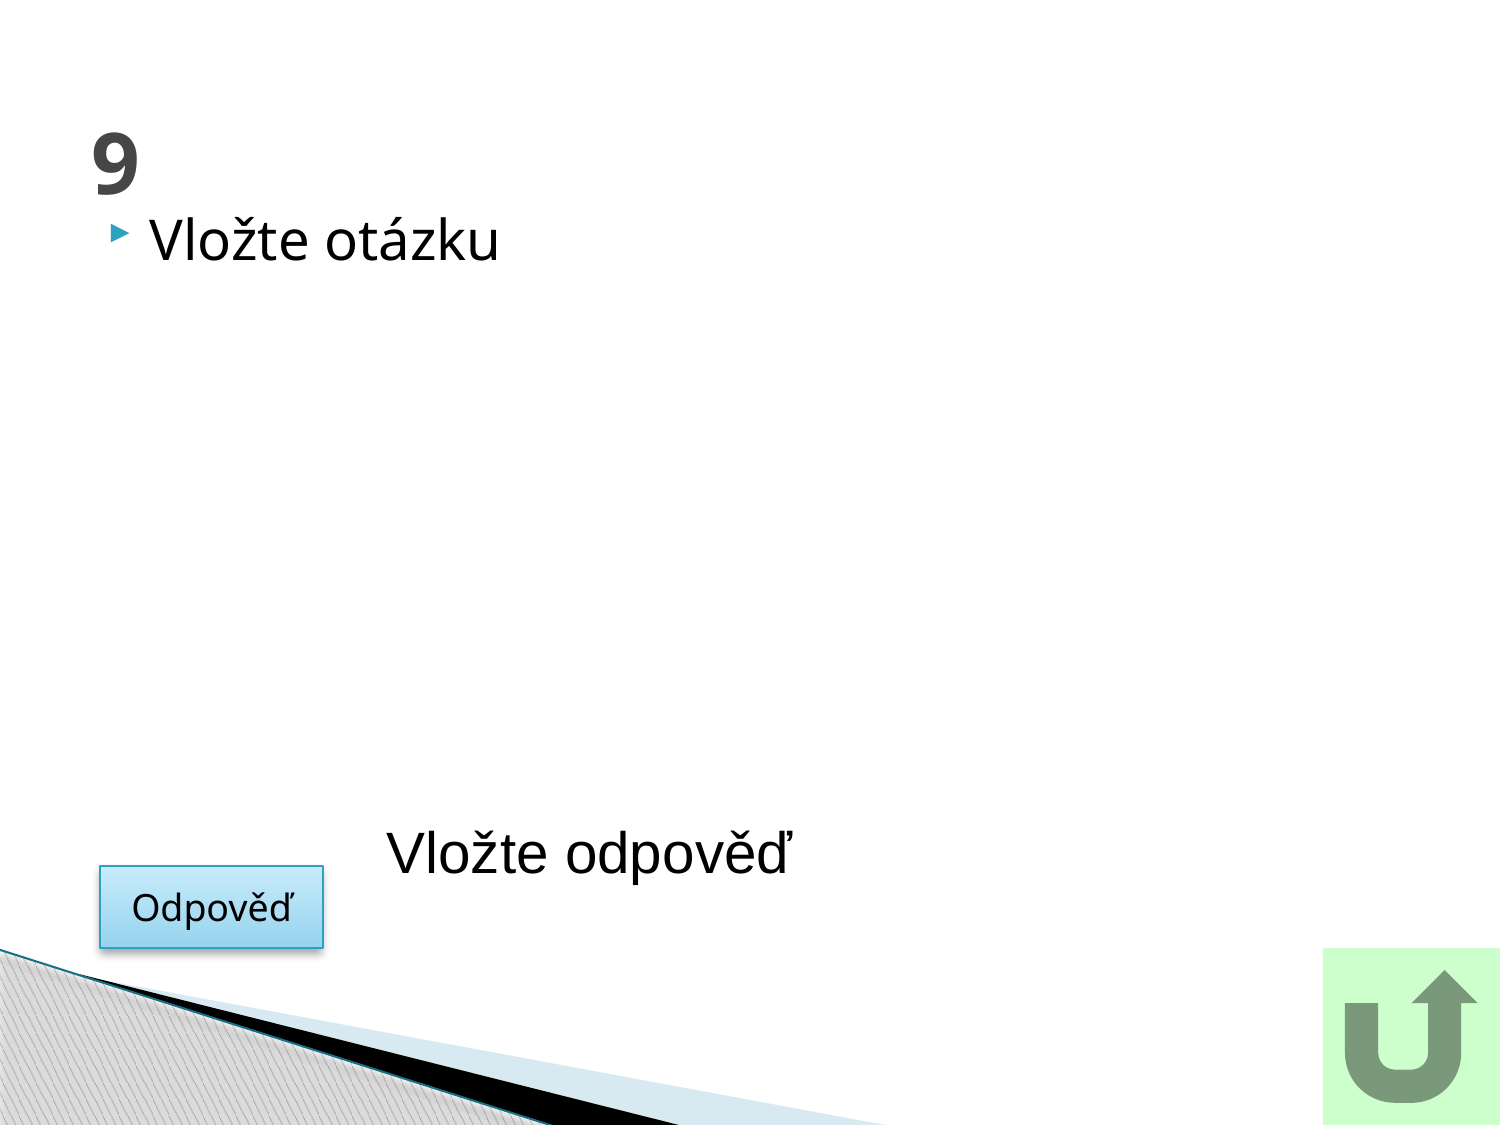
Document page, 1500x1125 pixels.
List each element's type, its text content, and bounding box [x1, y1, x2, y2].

text_box Odpověď [99, 865, 324, 949]
title 9 [76, 66, 1427, 254]
text_box Vložte odpověď [372, 807, 1258, 893]
list Vložte otázku [75, 196, 1425, 379]
text_box [1322, 947, 1500, 1125]
